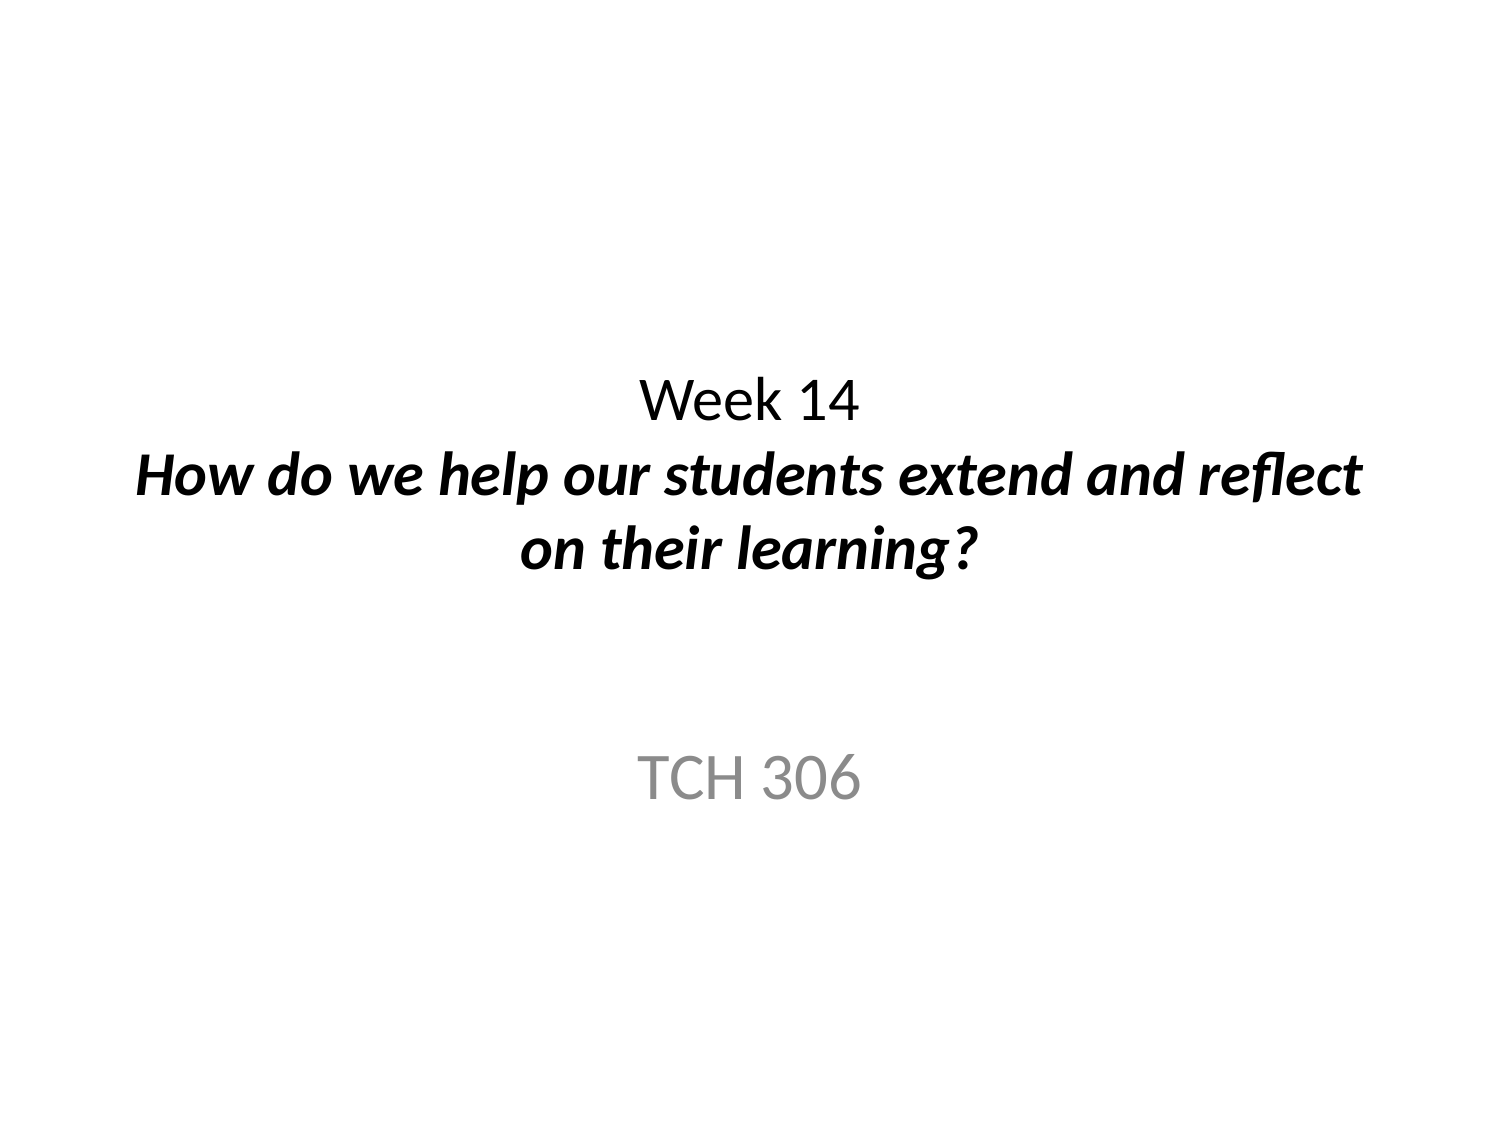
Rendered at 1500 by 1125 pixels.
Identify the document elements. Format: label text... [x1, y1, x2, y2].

subtitle TCH 306 [225, 725, 1275, 1013]
title Week 14 How do we help our students extend and reflect on their learning? [112, 349, 1388, 591]
